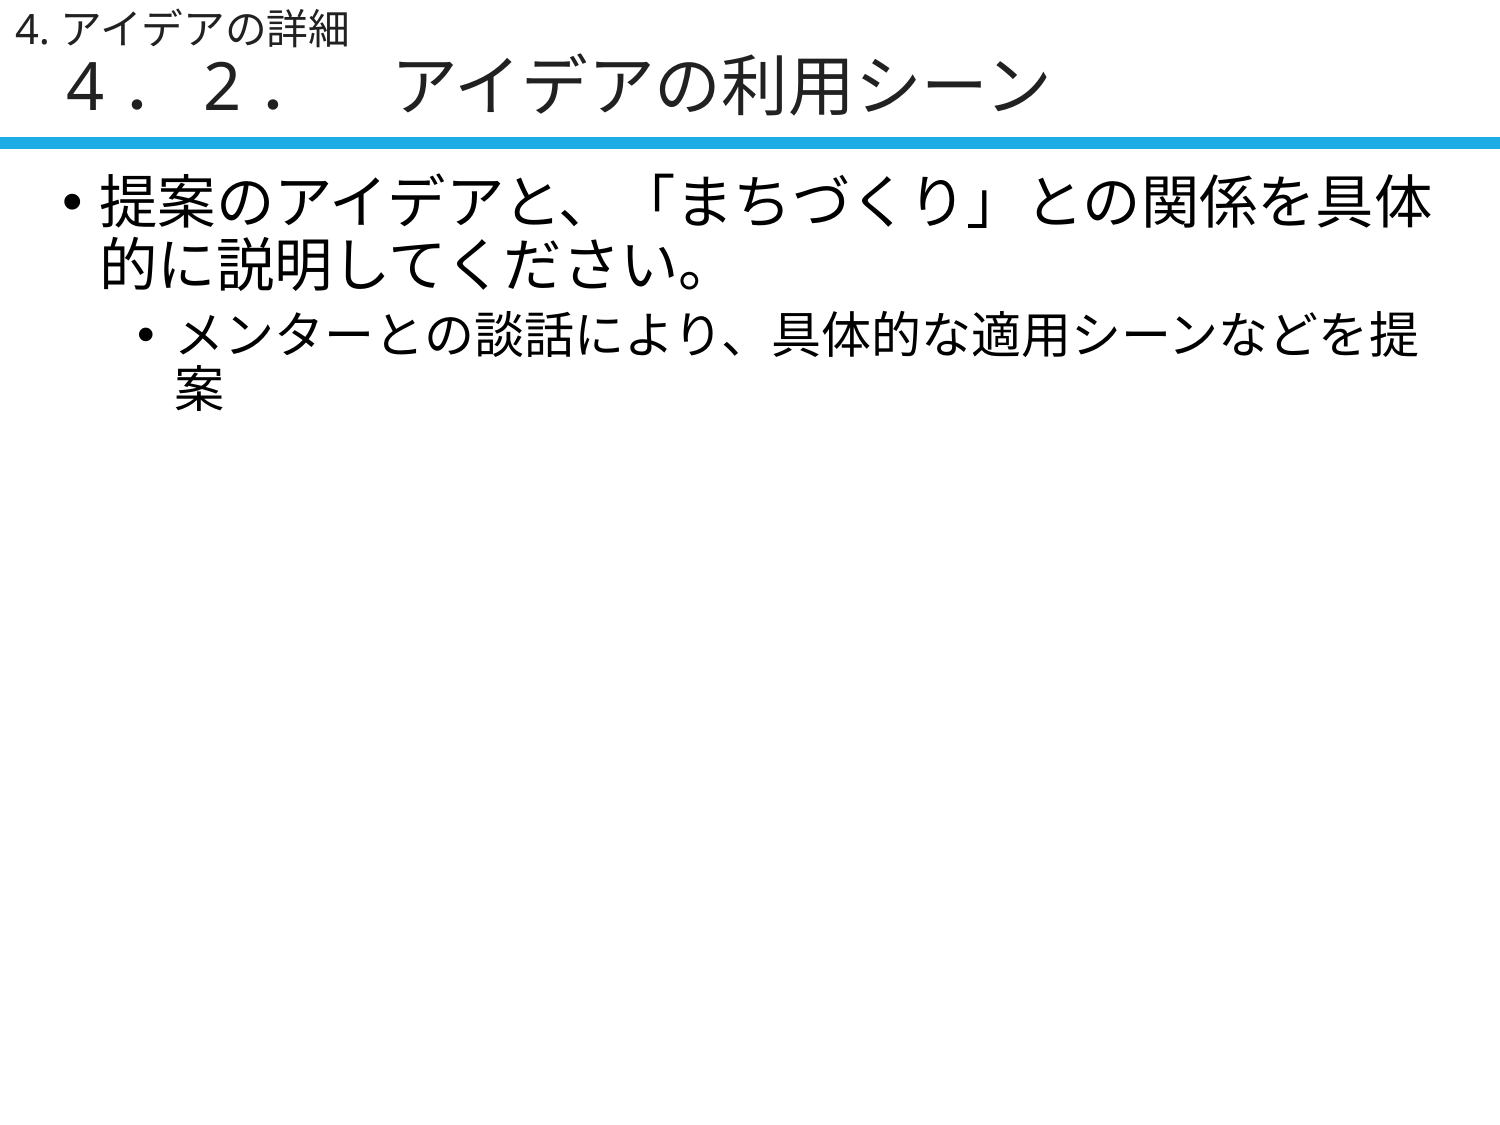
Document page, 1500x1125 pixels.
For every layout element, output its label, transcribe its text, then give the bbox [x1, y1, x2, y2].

title 4.アイデアの詳細 4．2． アイデアの利用シーン [0, 1, 1444, 132]
list 提案のアイデアと、「まちづくり」との関係を具体的に説明してください。 メンターとの談話により、具体的な適用シーンなどを提案 [47, 166, 1463, 1074]
